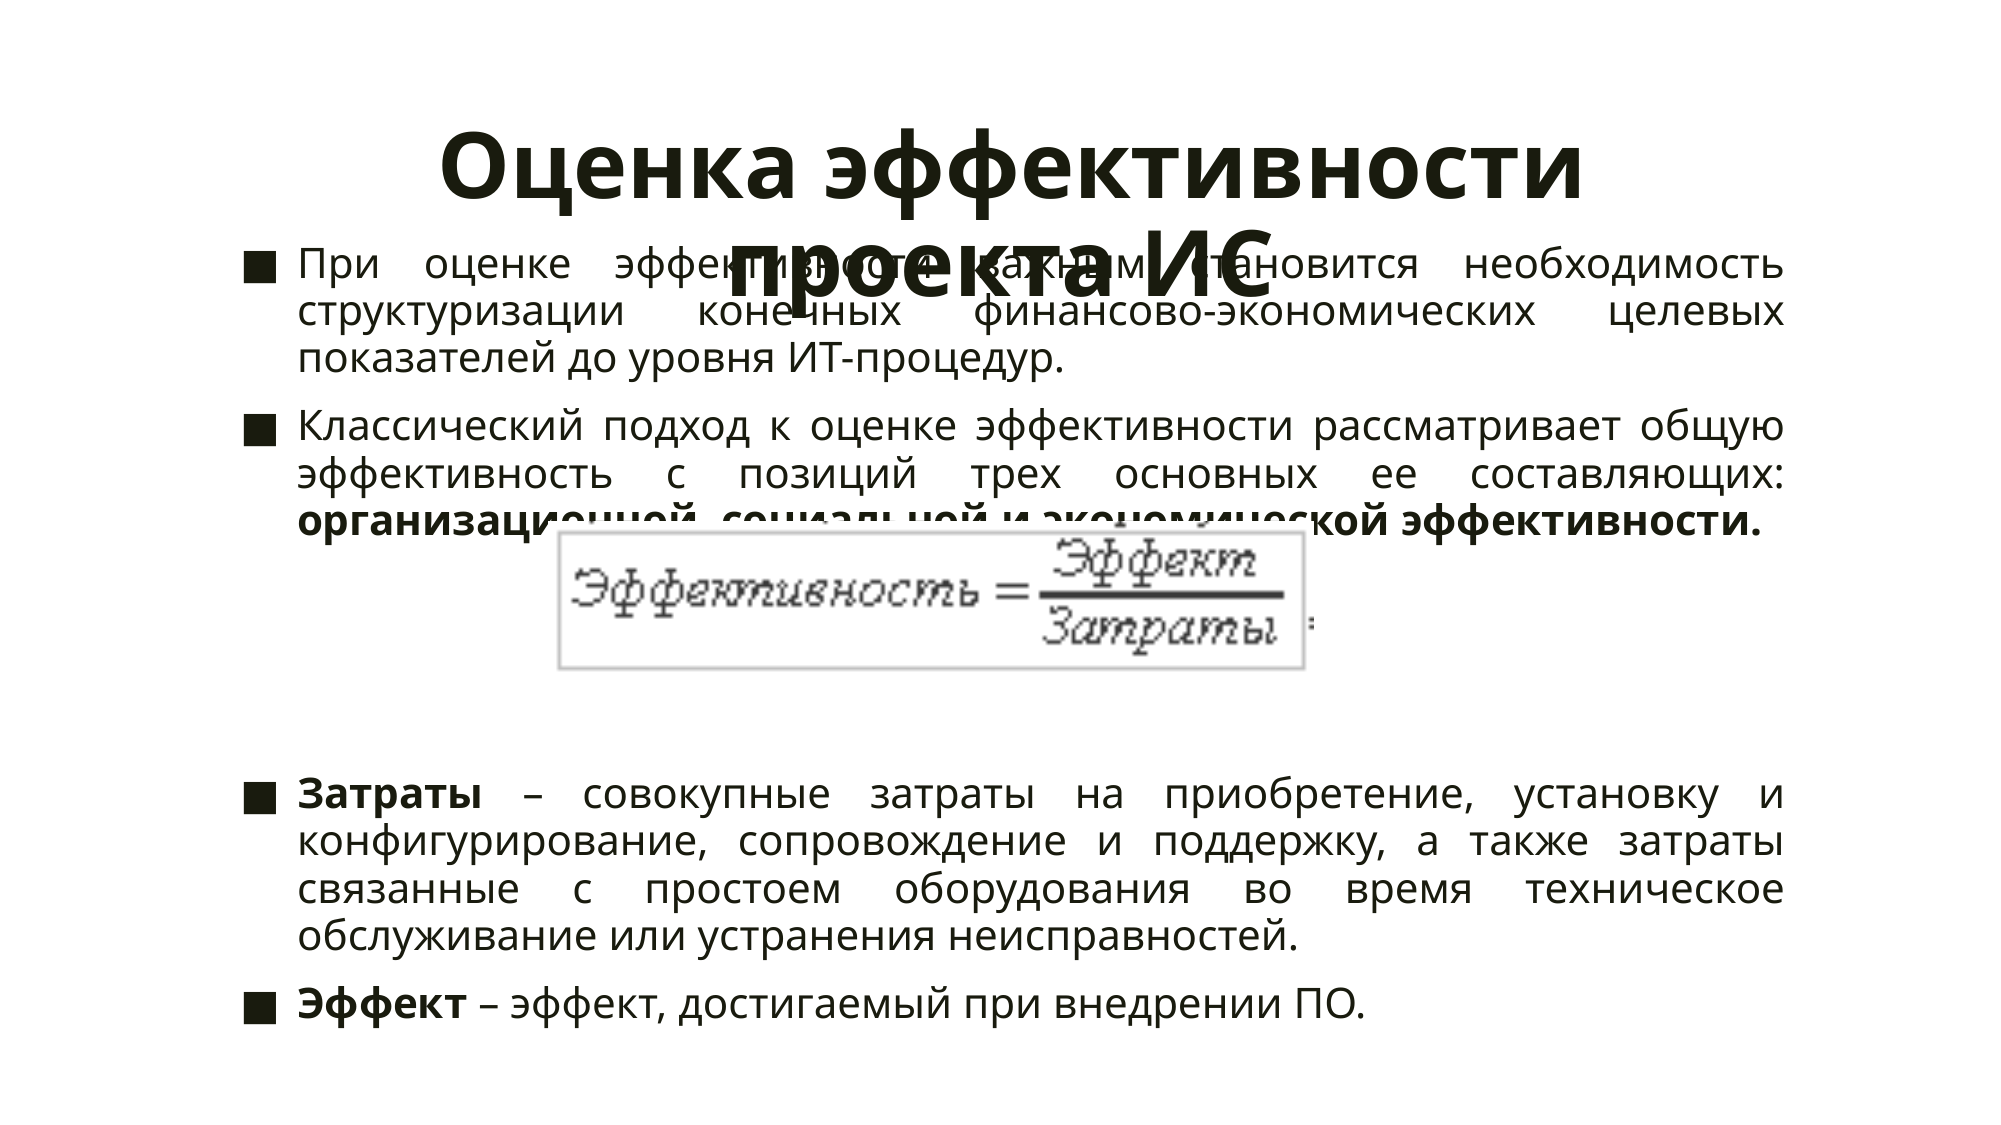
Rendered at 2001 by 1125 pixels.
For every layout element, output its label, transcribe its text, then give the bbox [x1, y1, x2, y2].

title Оценка эффективности проекта ИС [225, 112, 1800, 232]
picture [548, 521, 1314, 683]
list При оценке эффективности важным становится необходимость структуризации конечных финансово-экономических целевых показателей до уровня ИТ-процедур. Классический подход к оценке эффективности рассматривает общую эффективность с позиций трех основных ее составляющих: организационной, социальной и экономической эффективности. Затраты – совокупные затраты на приобретение, установку и конфигурирование, сопровождение и поддержку, а также затраты связанные с простоем оборудования во время техническое обслуживание или устранения неисправностей. Эффект – эффект, достигаемый при внедрении ПО. [225, 232, 1800, 1045]
